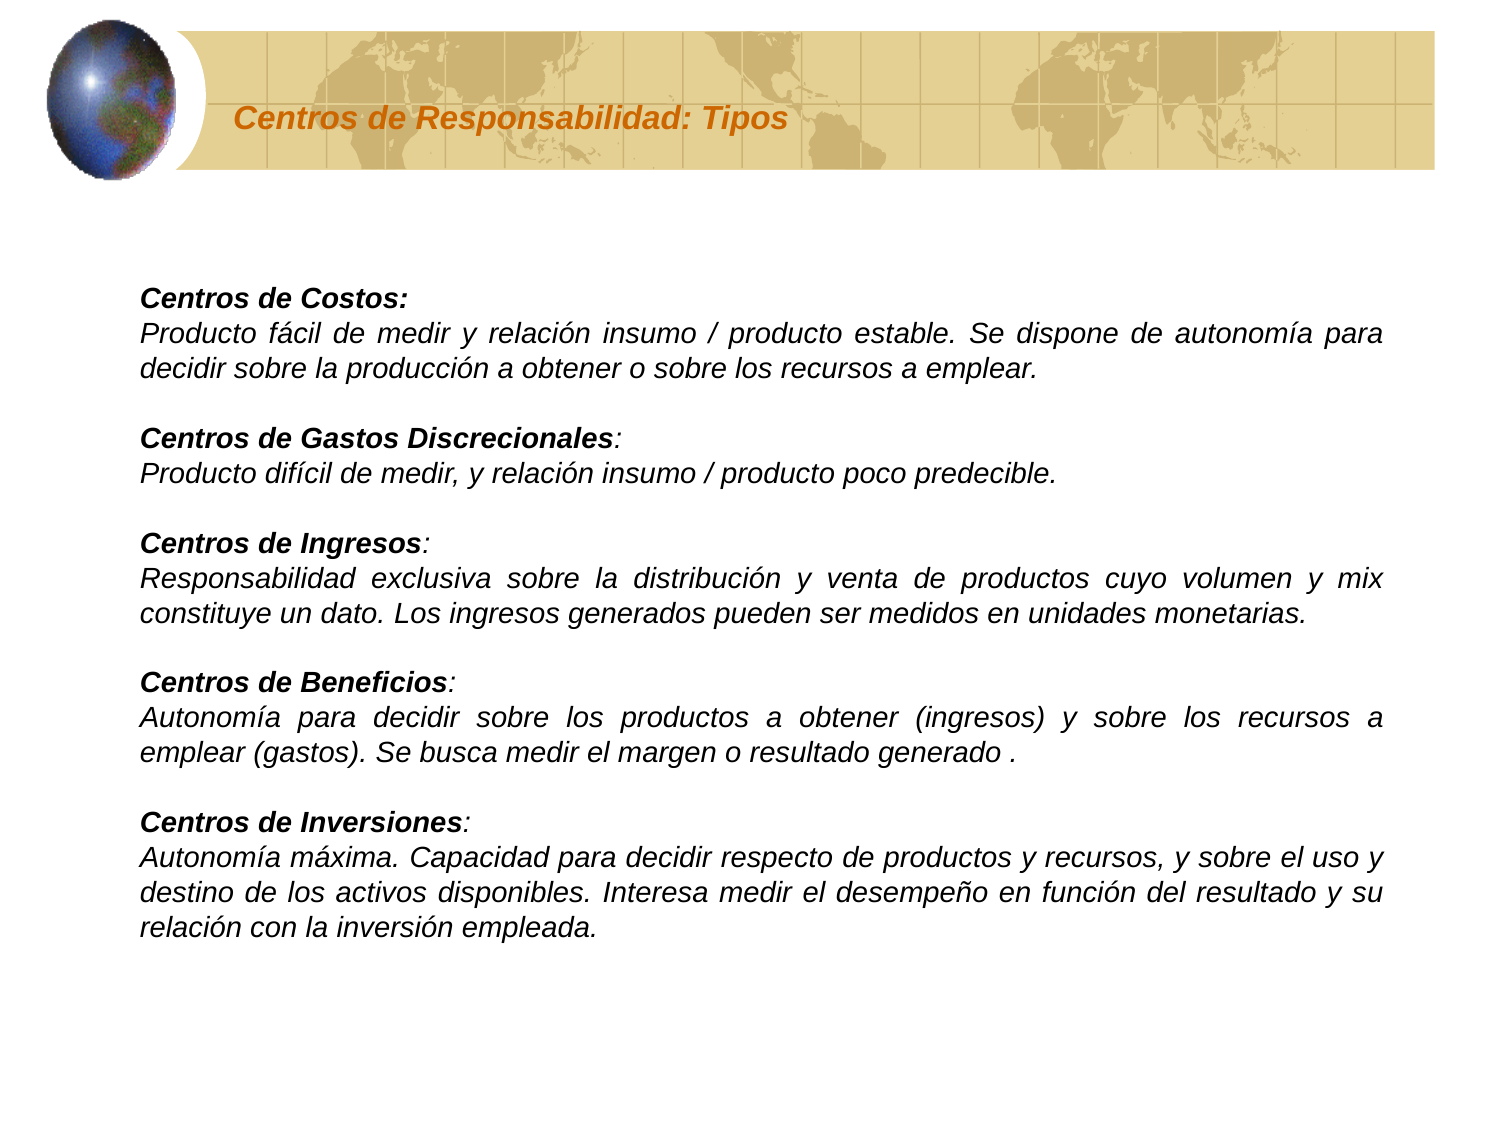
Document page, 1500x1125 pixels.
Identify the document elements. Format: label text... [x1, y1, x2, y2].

picture [42, 14, 190, 185]
text_box Centros de Costos: Producto fácil de medir y relación insumo / producto estable. Se dispone de autonomía para decidir sobre la producción a obtener o sobre los recursos a emplear. Centros de Gastos Discrecionales: Producto difícil de medir, y relación insumo / producto poco predecible. Centros de Ingresos: Responsabilidad exclusiva sobre la distribución y venta de productos cuyo volumen y mix constituye un dato. Los ingresos generados pueden ser medidos en unidades monetarias. Centros de Beneficios: Autonomía para decidir sobre los productos a obtener (ingresos) y sobre los recursos a emplear (gastos). Se busca medir el margen o resultado generado . Centros de Inversiones: Autonomía máxima. Capacidad para decidir respecto de productos y recursos, y sobre el uso y destino de los activos disponibles. Interesa medir el desempeño en función del resultado y su relación con la inversión empleada. [124, 271, 1400, 951]
text_box Centros de Responsabilidad: Tipos [218, 66, 1044, 167]
